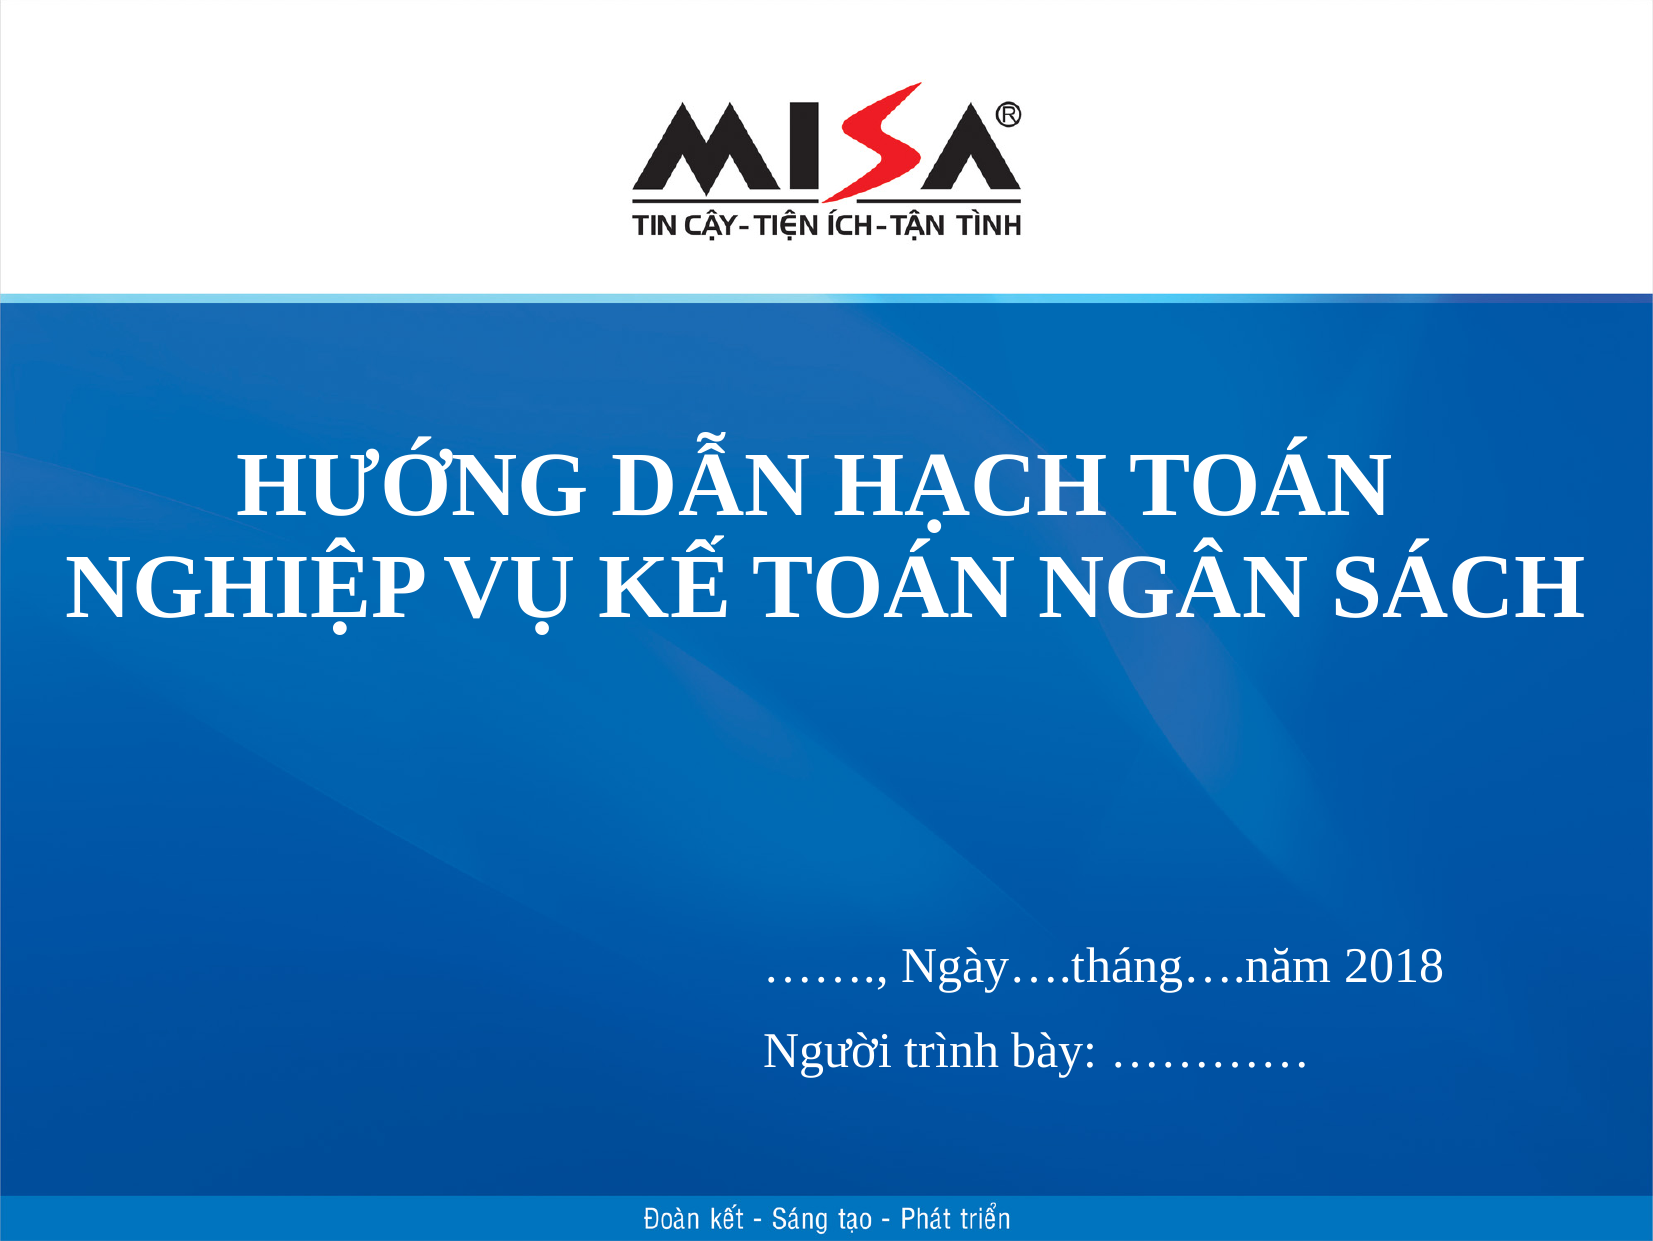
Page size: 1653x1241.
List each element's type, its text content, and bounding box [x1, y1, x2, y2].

list ……., Ngày….tháng….năm 2018 Người trình bày: ………… [763, 932, 1575, 1145]
picture [0, 0, 1653, 338]
title HƯỚNG DẪN HẠCH TOÁN NGHIỆP VỤ KẾ TOÁN NGÂN SÁCH [0, 338, 1653, 733]
picture [0, 733, 1653, 1241]
